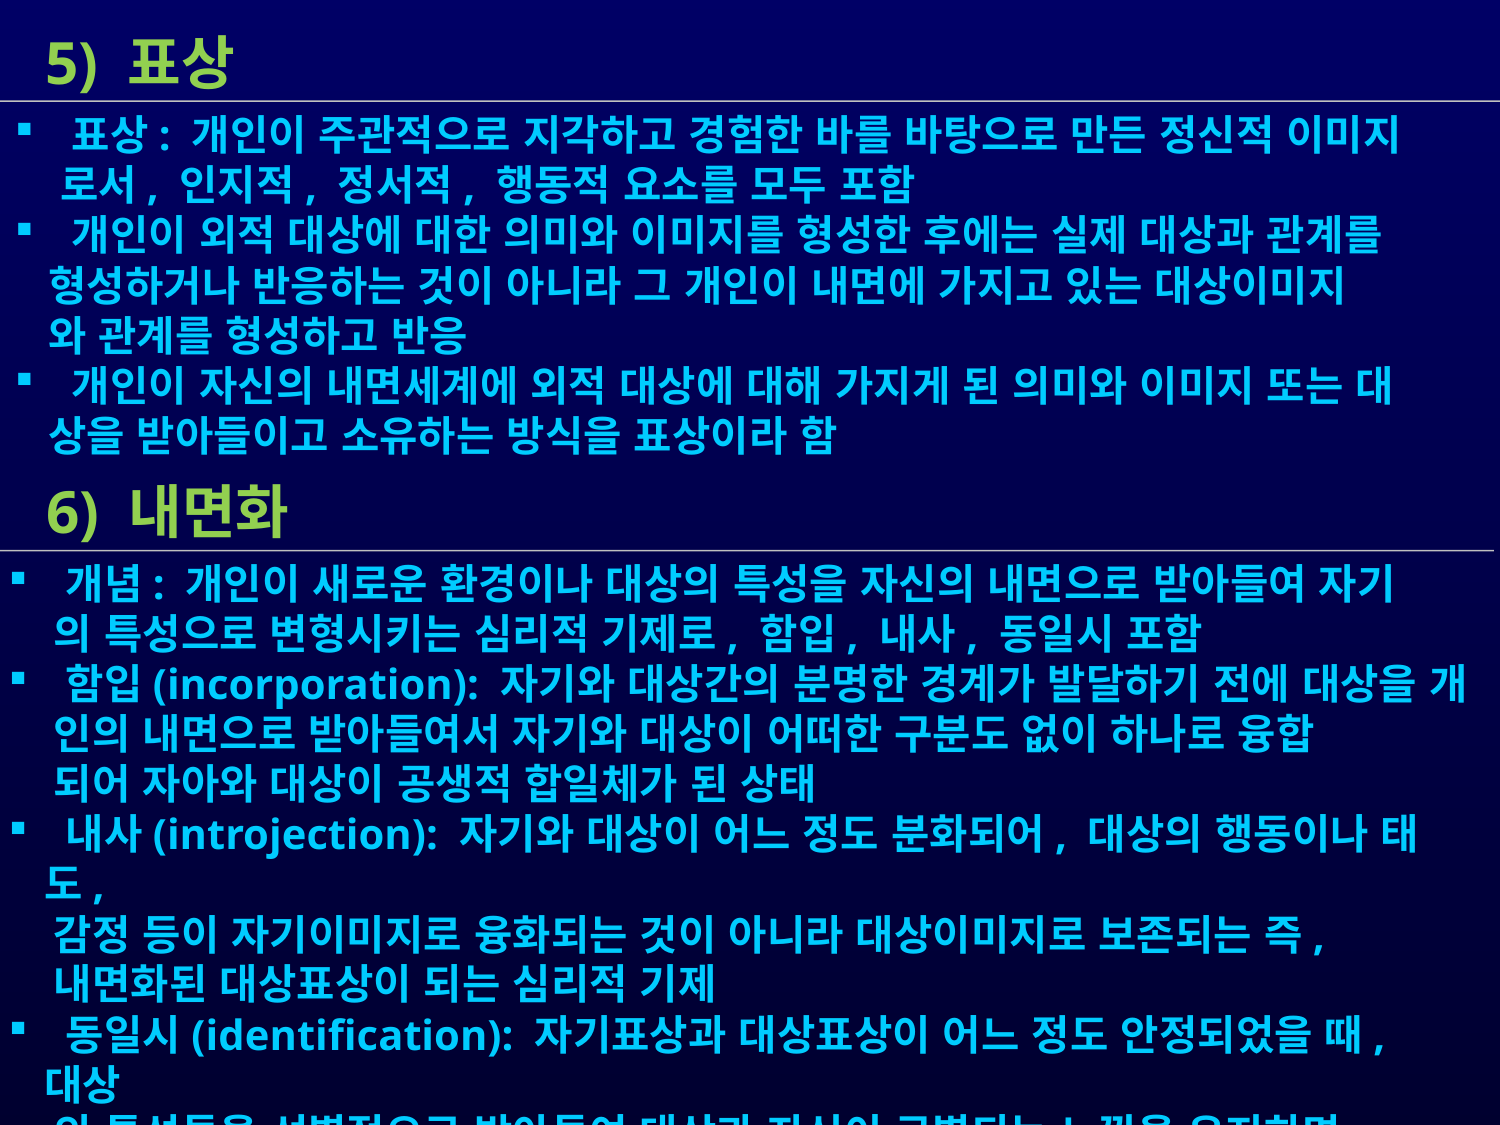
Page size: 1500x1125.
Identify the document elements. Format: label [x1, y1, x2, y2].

text_box [0, 18, 1500, 1122]
